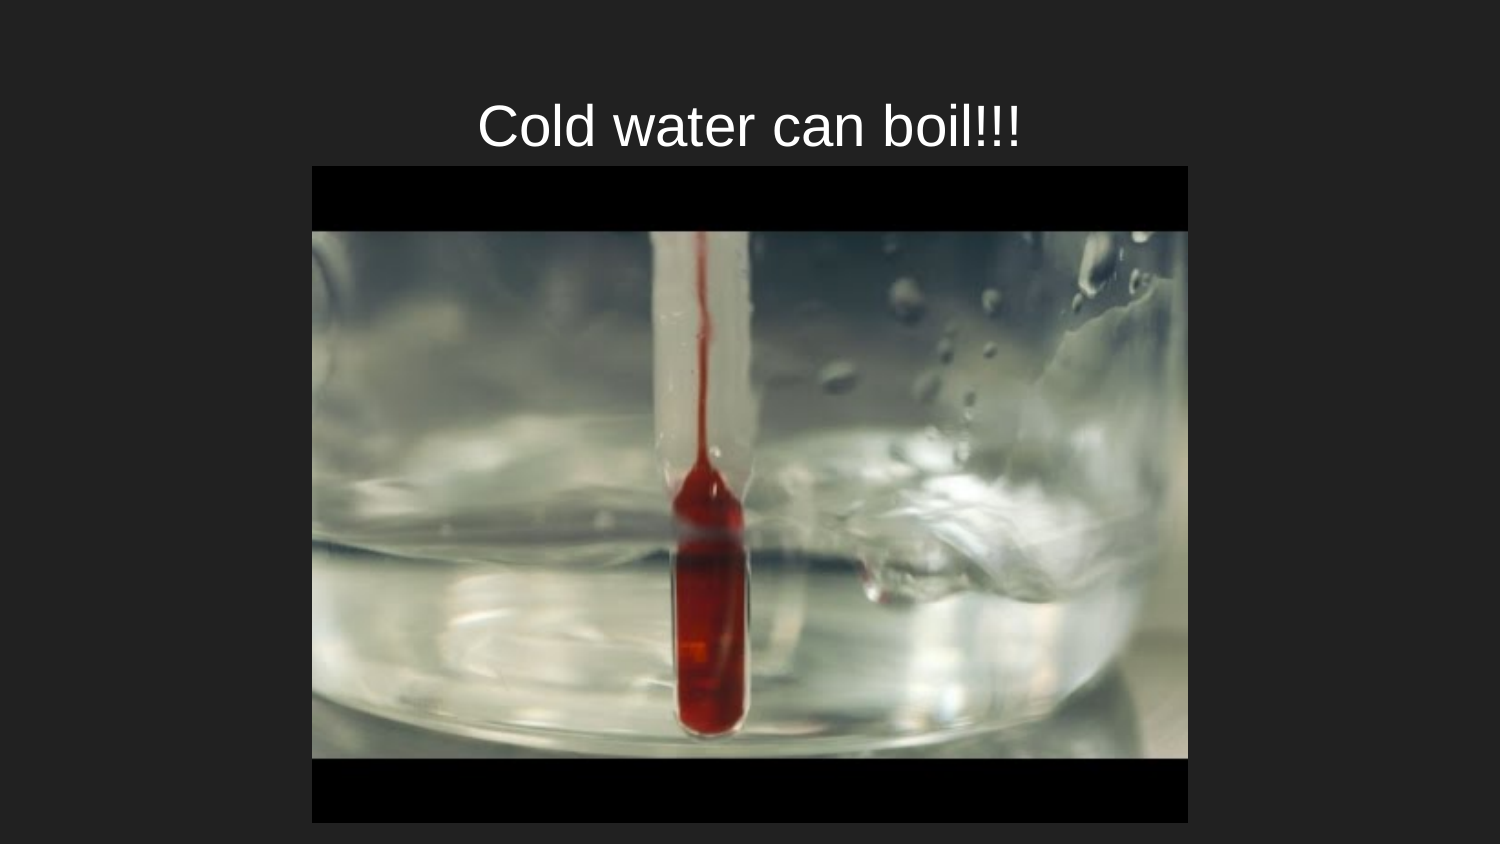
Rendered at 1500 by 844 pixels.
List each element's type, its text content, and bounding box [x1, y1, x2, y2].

picture [312, 166, 1188, 823]
title Cold water can boil!!! [51, 72, 1449, 167]
